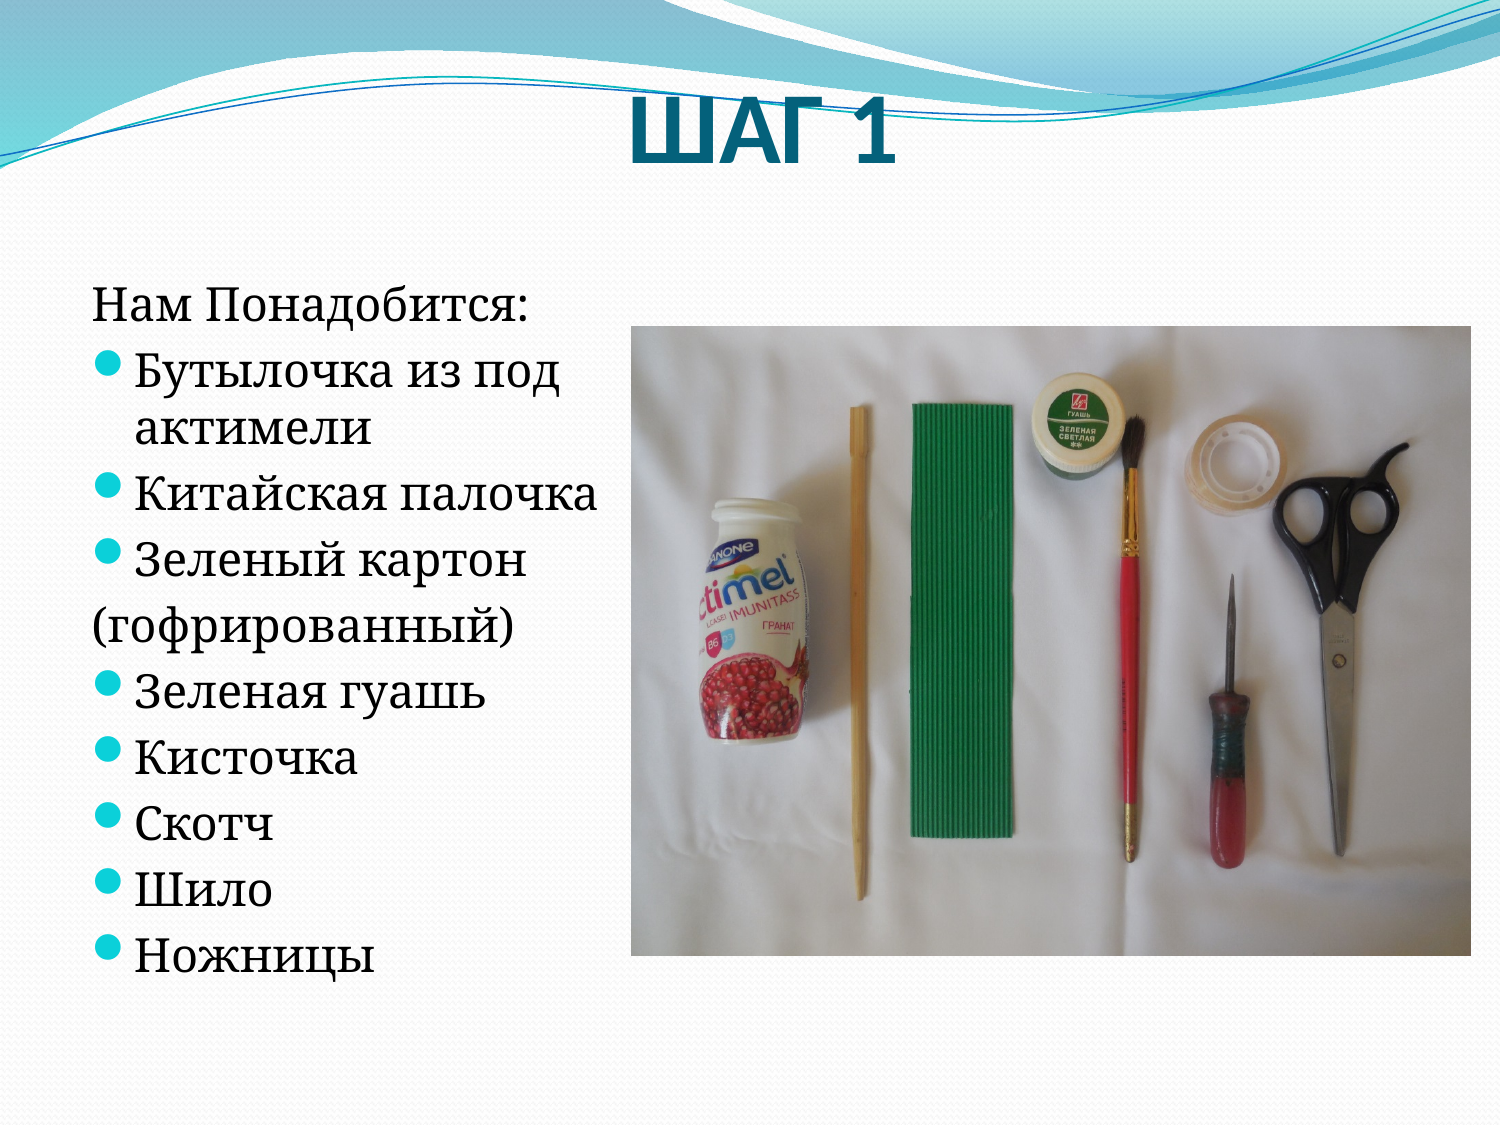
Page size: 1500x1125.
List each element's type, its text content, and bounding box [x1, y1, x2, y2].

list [631, 326, 1471, 956]
list Нам Понадобится: Бутылочка из под актимели Китайская палочка Зеленый картон (гофрированный) Зеленая гуашь Кисточка Скотч Шило Ножницы [76, 267, 740, 995]
title ШАГ 1 [88, 54, 1439, 185]
